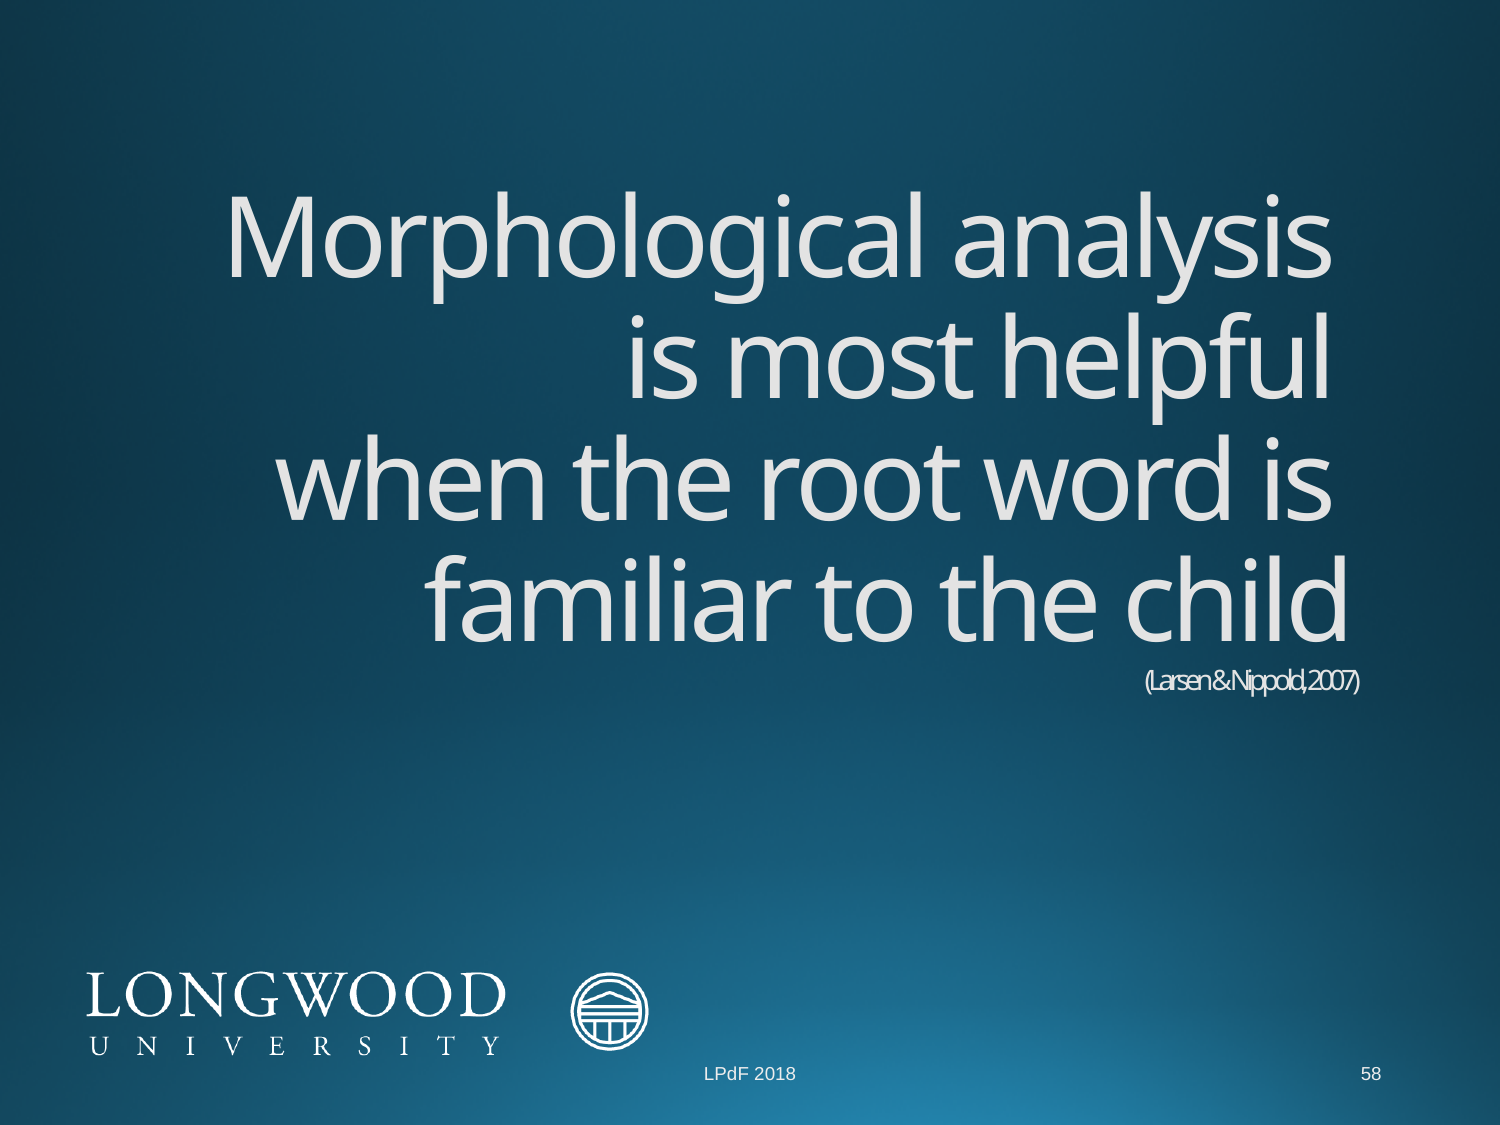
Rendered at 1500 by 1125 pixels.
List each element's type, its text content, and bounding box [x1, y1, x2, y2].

slide_number 58 [1059, 1042, 1397, 1103]
title Morphological analysis is most helpful when the root word is familiar to the child (Larsen & Nippold, 2007) [135, 172, 1376, 716]
picture [0, 0, 1500, 1125]
footer LPdF 2018 [496, 1042, 1004, 1103]
